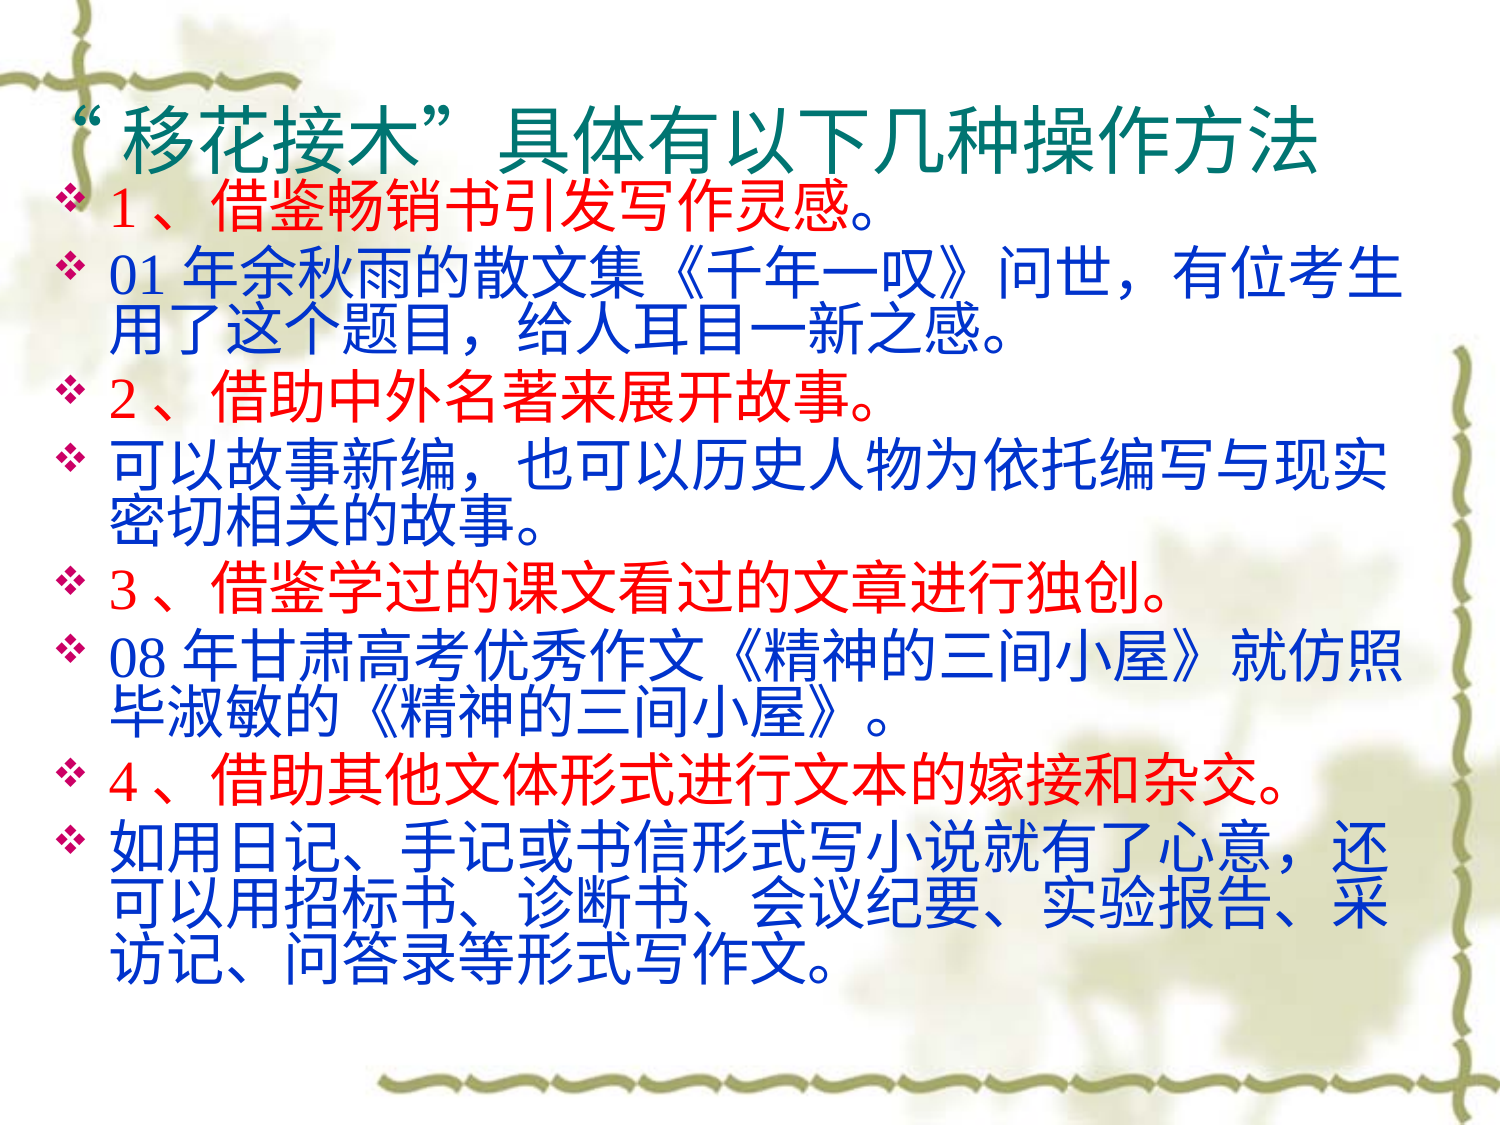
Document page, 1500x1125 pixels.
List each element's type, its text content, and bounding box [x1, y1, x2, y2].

title “移花接木”具体有以下几种操作方法 [0, 44, 1351, 233]
list 1、借鉴畅销书引发写作灵感。 01年余秋雨的散文集《千年一叹》问世，有位考生用了这个题目，给人耳目一新之感。 2、借助中外名著来展开故事。 可以故事新编，也可以历史人物为依托编写与现实密切相关的故事。 3、借鉴学过的课文看过的文章进行独创。 08年甘肃高考优秀作文《精神的三间小屋》就仿照毕淑敏的《精神的三间小屋》。 4、借助其他文体形式进行文本的嫁接和杂交。 如用日记、手记或书信形式写小说就有了心意，还可以用招标书、诊断书、会议纪要、实验报告、采访记、问答录等形式写作文。 [37, 174, 1439, 836]
picture [0, 0, 1500, 1125]
